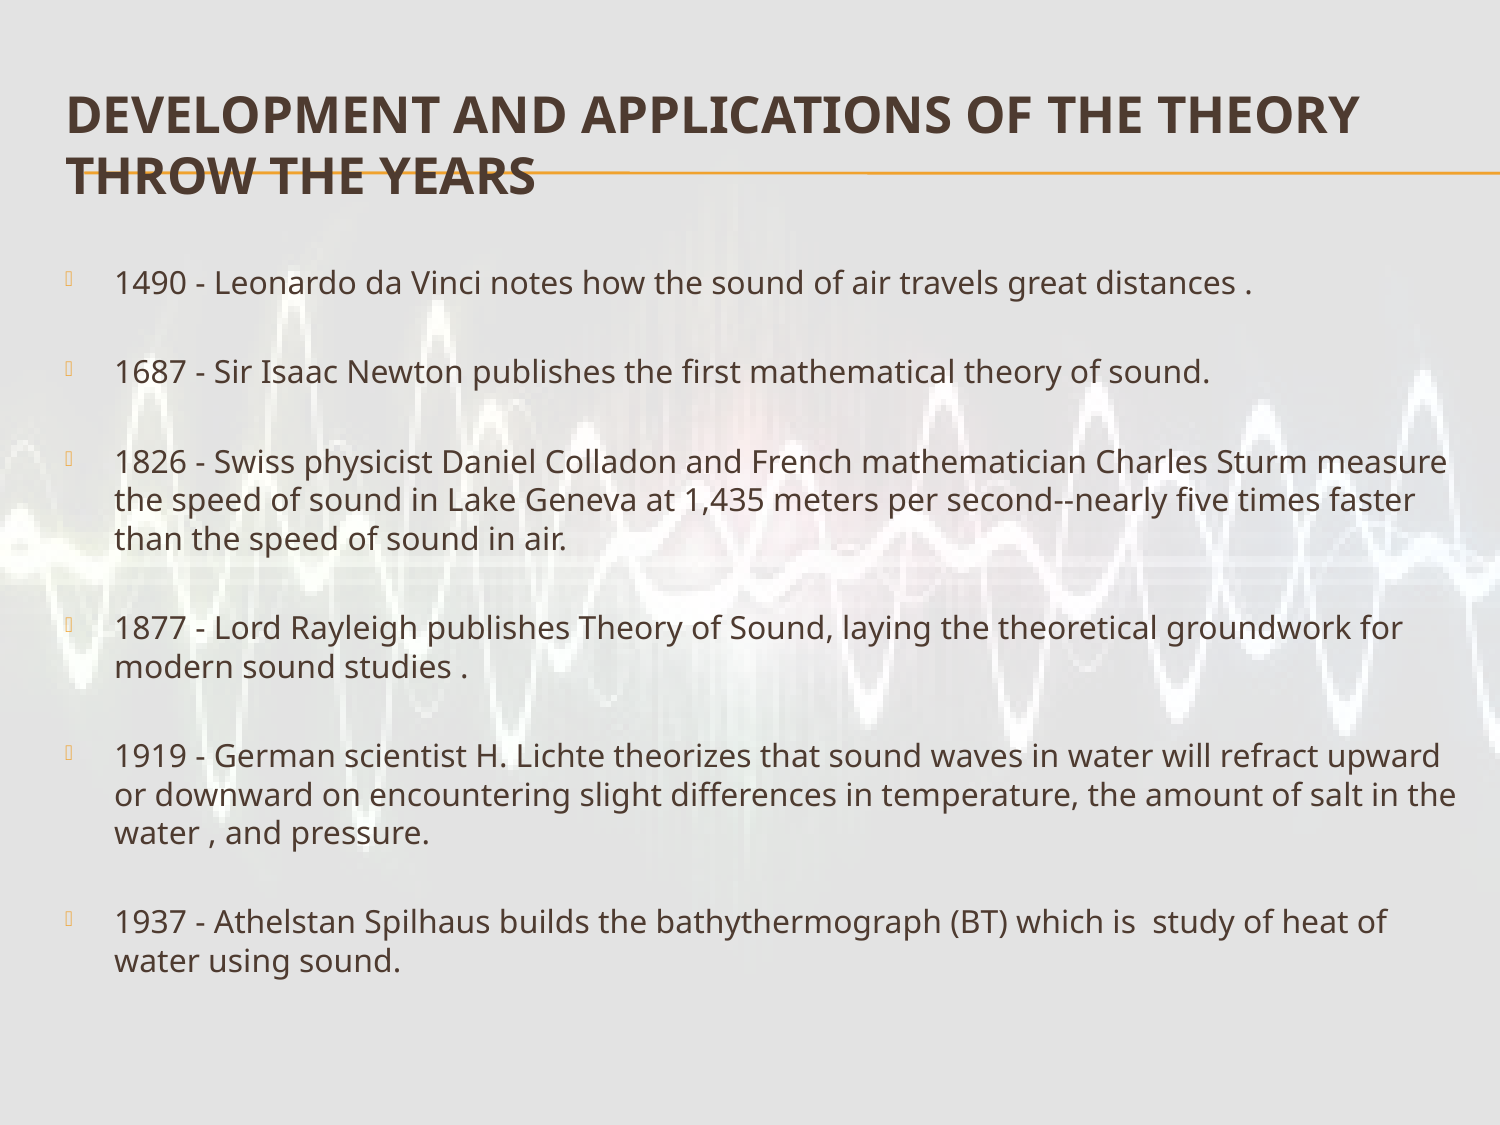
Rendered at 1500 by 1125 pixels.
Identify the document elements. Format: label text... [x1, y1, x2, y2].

list 1490 - Leonardo da Vinci notes how the sound of air travels great distances . 1687 - Sir Isaac Newton publishes the first mathematical theory of sound. 1826 - Swiss physicist Daniel Colladon and French mathematician Charles Sturm measure the speed of sound in Lake Geneva at 1,435 meters per second--nearly five times faster than the speed of sound in air. 1877 - Lord Rayleigh publishes Theory of Sound, laying the theoretical groundwork for modern sound studies . 1919 - German scientist H. Lichte theorizes that sound waves in water will refract upward or downward on encountering slight differences in temperature, the amount of salt in the water , and pressure. 1937 - Athelstan Spilhaus builds the bathythermograph (BT) which is study of heat of water using sound. [49, 254, 1476, 998]
title Development and applications of the theory throw the years [50, 75, 1475, 213]
